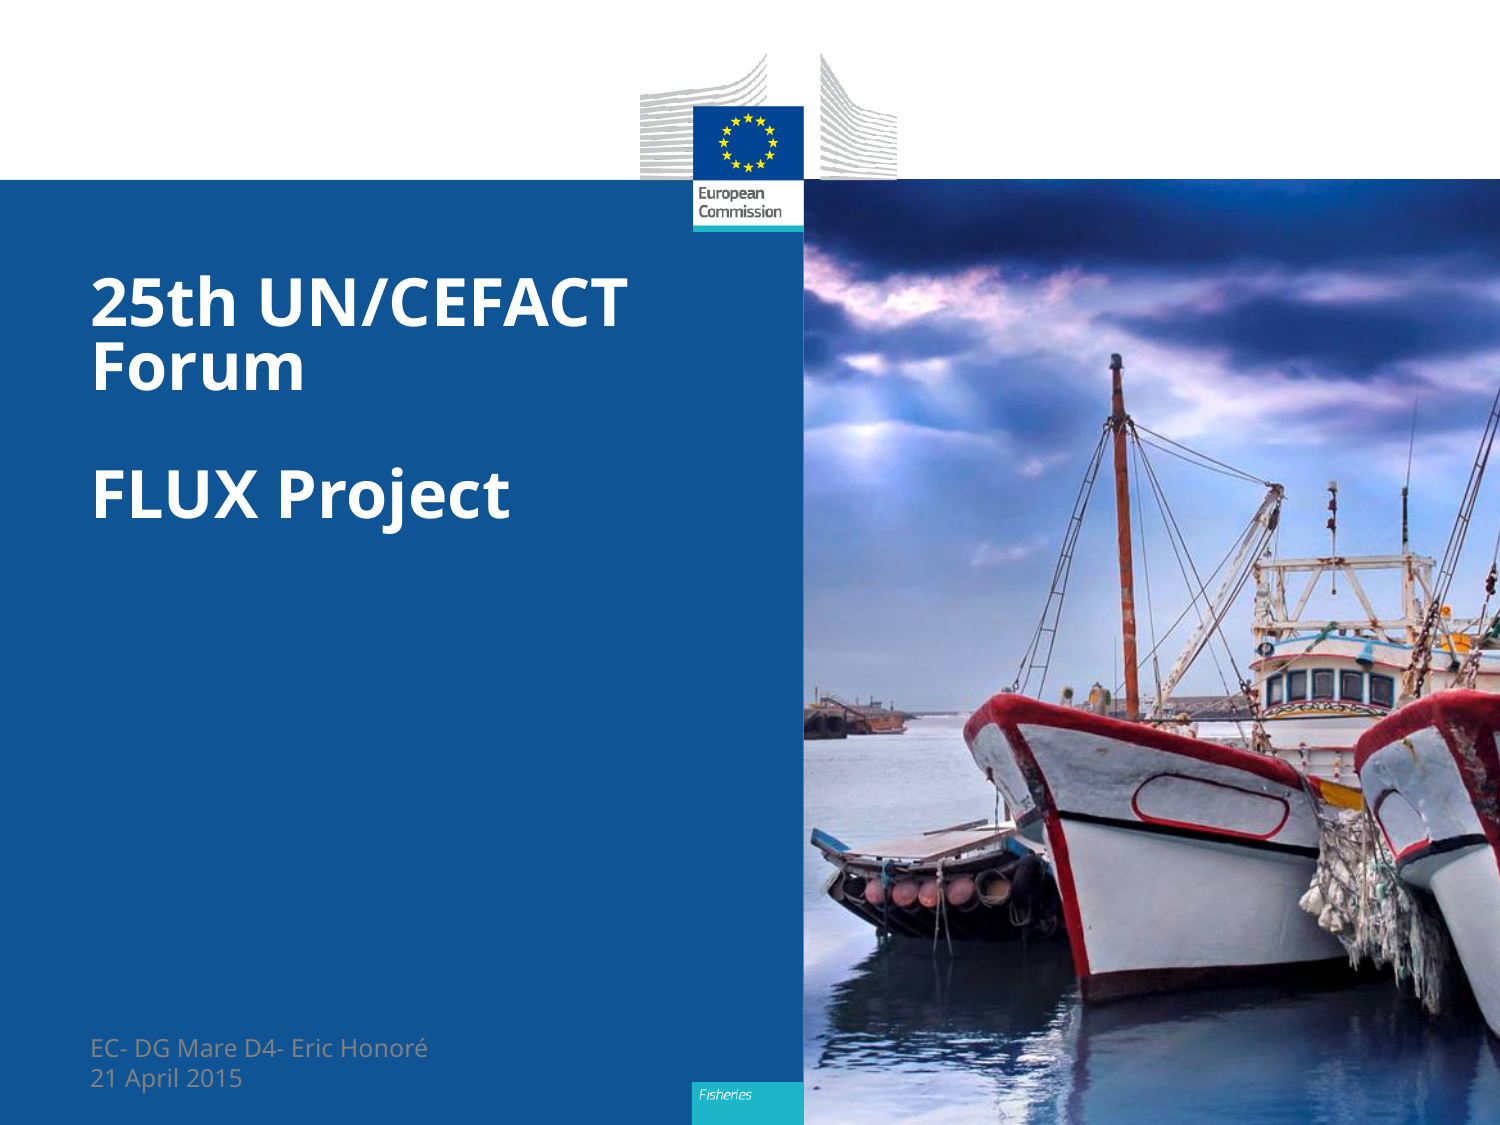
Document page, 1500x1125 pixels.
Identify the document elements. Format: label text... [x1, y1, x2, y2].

picture [598, 53, 1500, 1125]
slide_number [74, 1024, 479, 1103]
title 25th UN/CEFACT Forum FLUX Project [75, 231, 804, 575]
